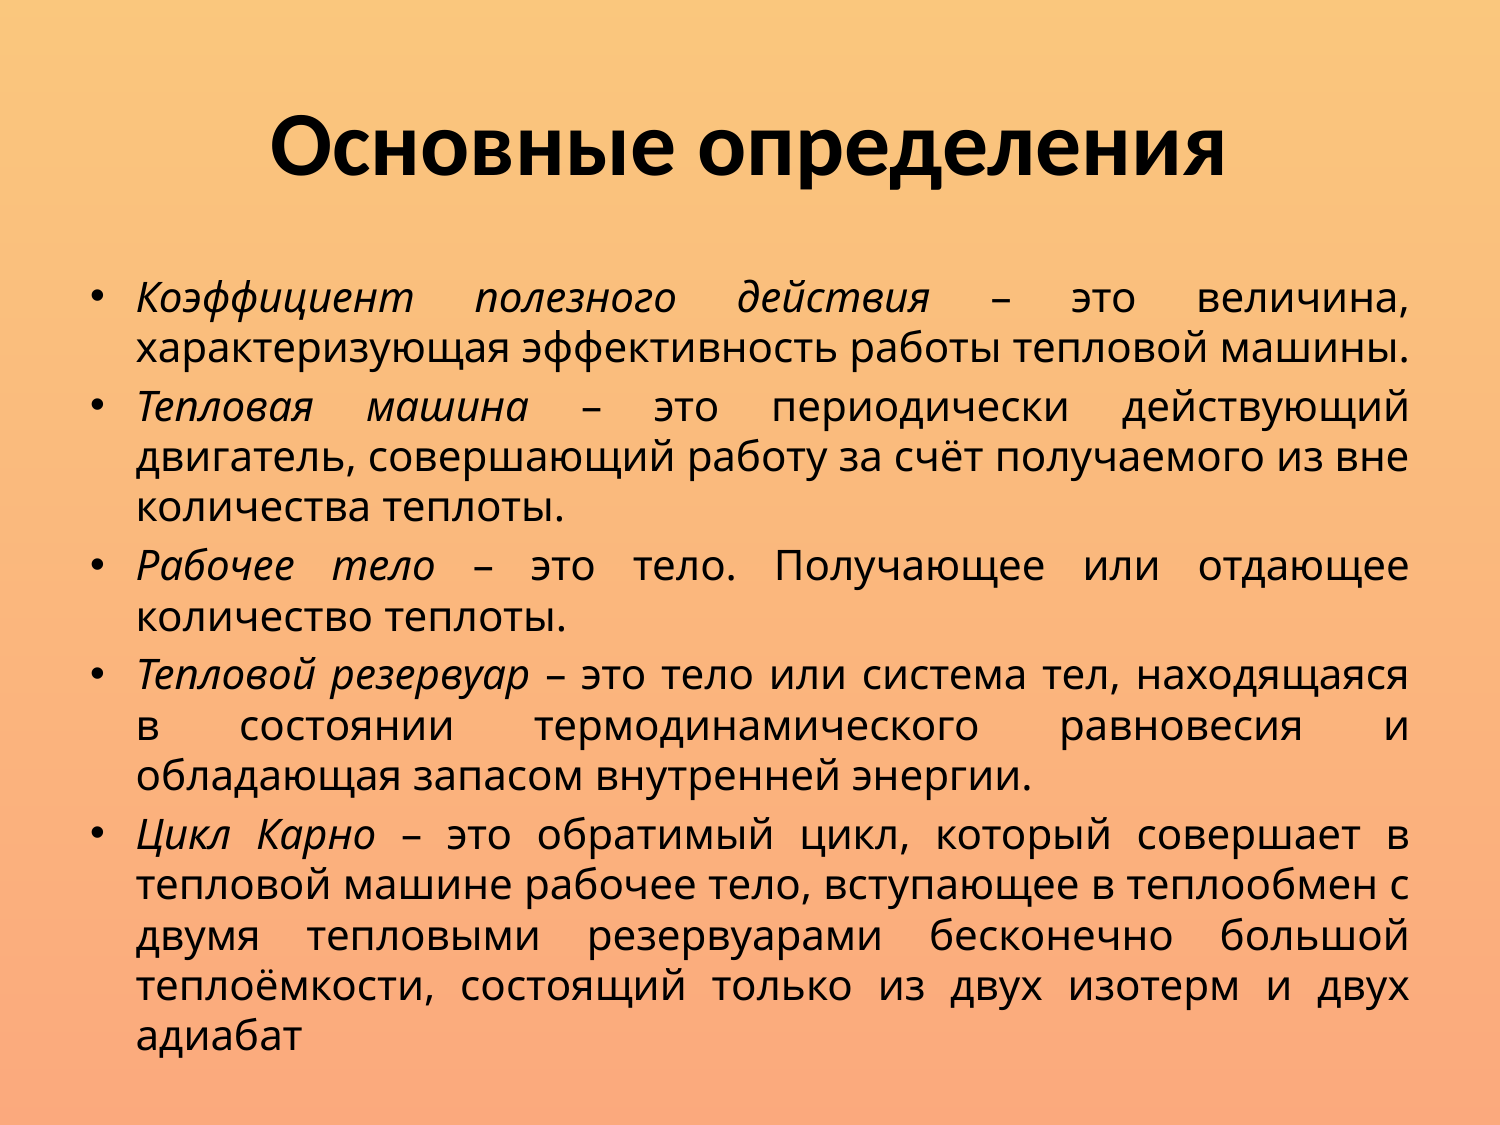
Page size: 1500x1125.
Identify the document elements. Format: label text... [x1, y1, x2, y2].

title Основные определения [75, 45, 1425, 233]
list Коэффициент полезного действия – это величина, характеризующая эффективность работы тепловой машины. Тепловая машина – это периодически действующий двигатель, совершающий работу за счёт получаемого из вне количества теплоты. Рабочее тело – это тело. Получающее или отдающее количество теплоты. Тепловой резервуар – это тело или система тел, находящаяся в состоянии термодинамического равновесия и обладающая запасом внутренней энергии. Цикл Карно – это обратимый цикл, который совершает в тепловой машине рабочее тело, вступающее в теплообмен с двумя тепловыми резервуарами бесконечно большой теплоёмкости, состоящий только из двух изотерм и двух адиабат [75, 262, 1425, 1088]
